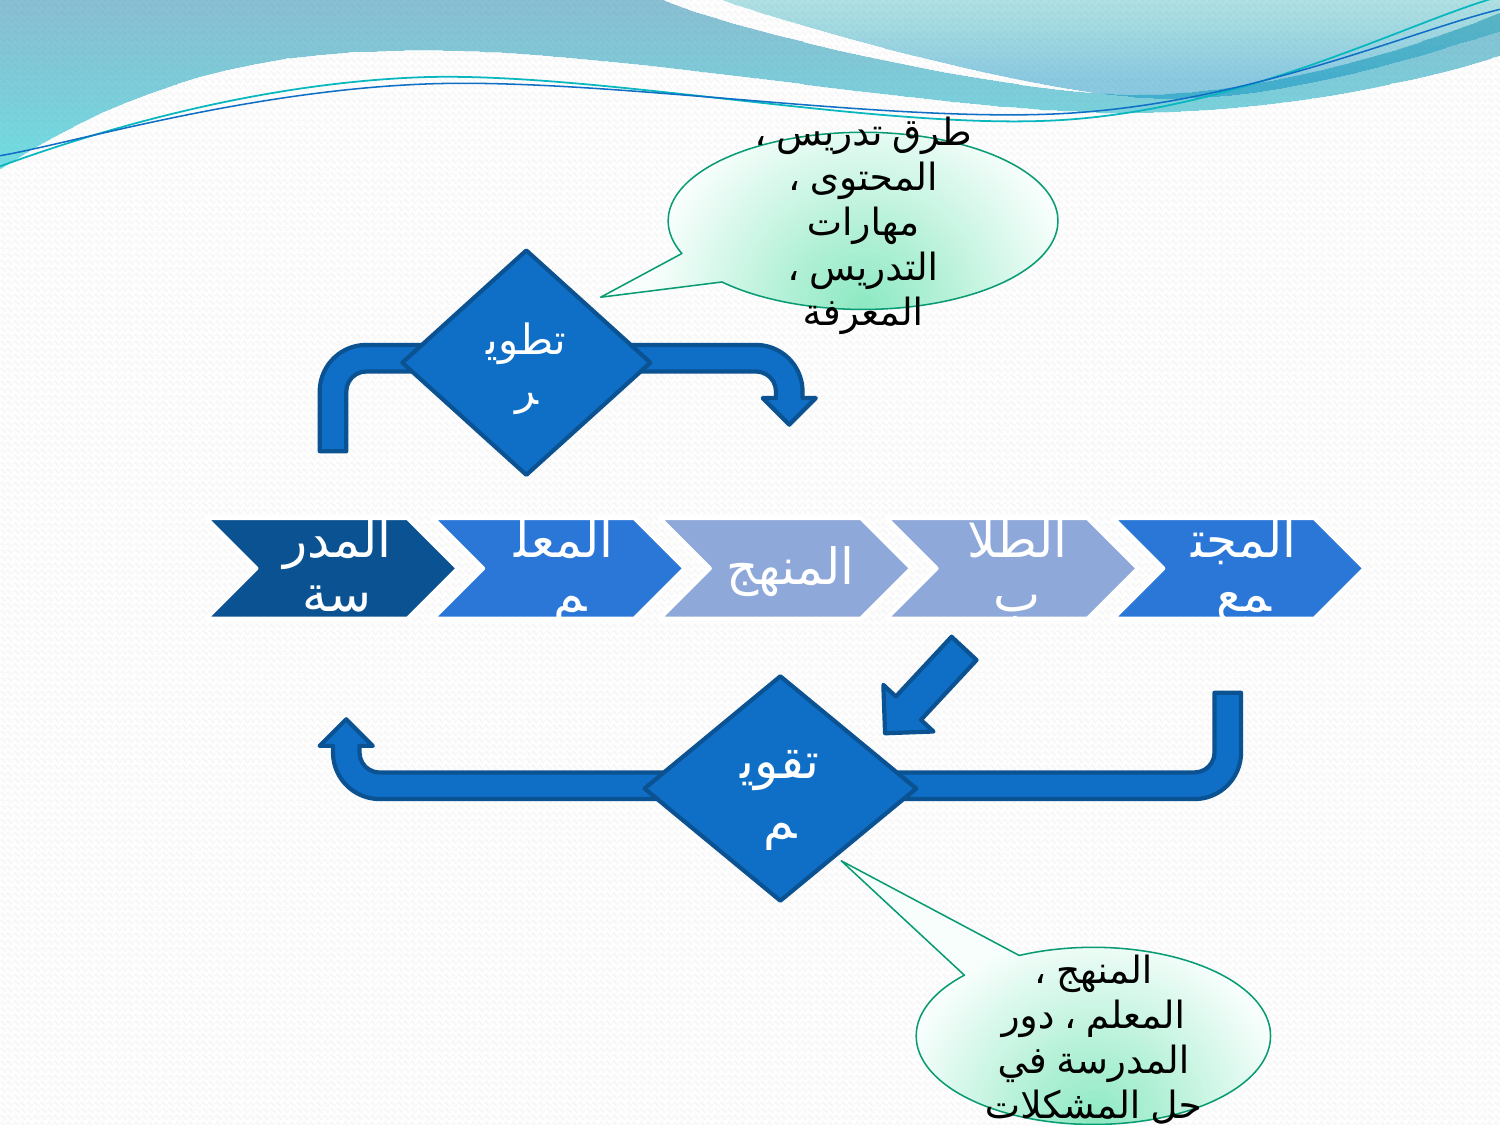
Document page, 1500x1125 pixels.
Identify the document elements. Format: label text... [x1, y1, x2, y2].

text_box المنهج ، المعلم ، دور المدرسة في حل المشكلات [901, 918, 1272, 1125]
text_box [319, 676, 1242, 901]
text_box طرق تدريس ، المحتوى ، مهارات التدريس ، المعرفة [667, 131, 1059, 230]
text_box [319, 250, 817, 476]
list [205, 231, 1366, 906]
